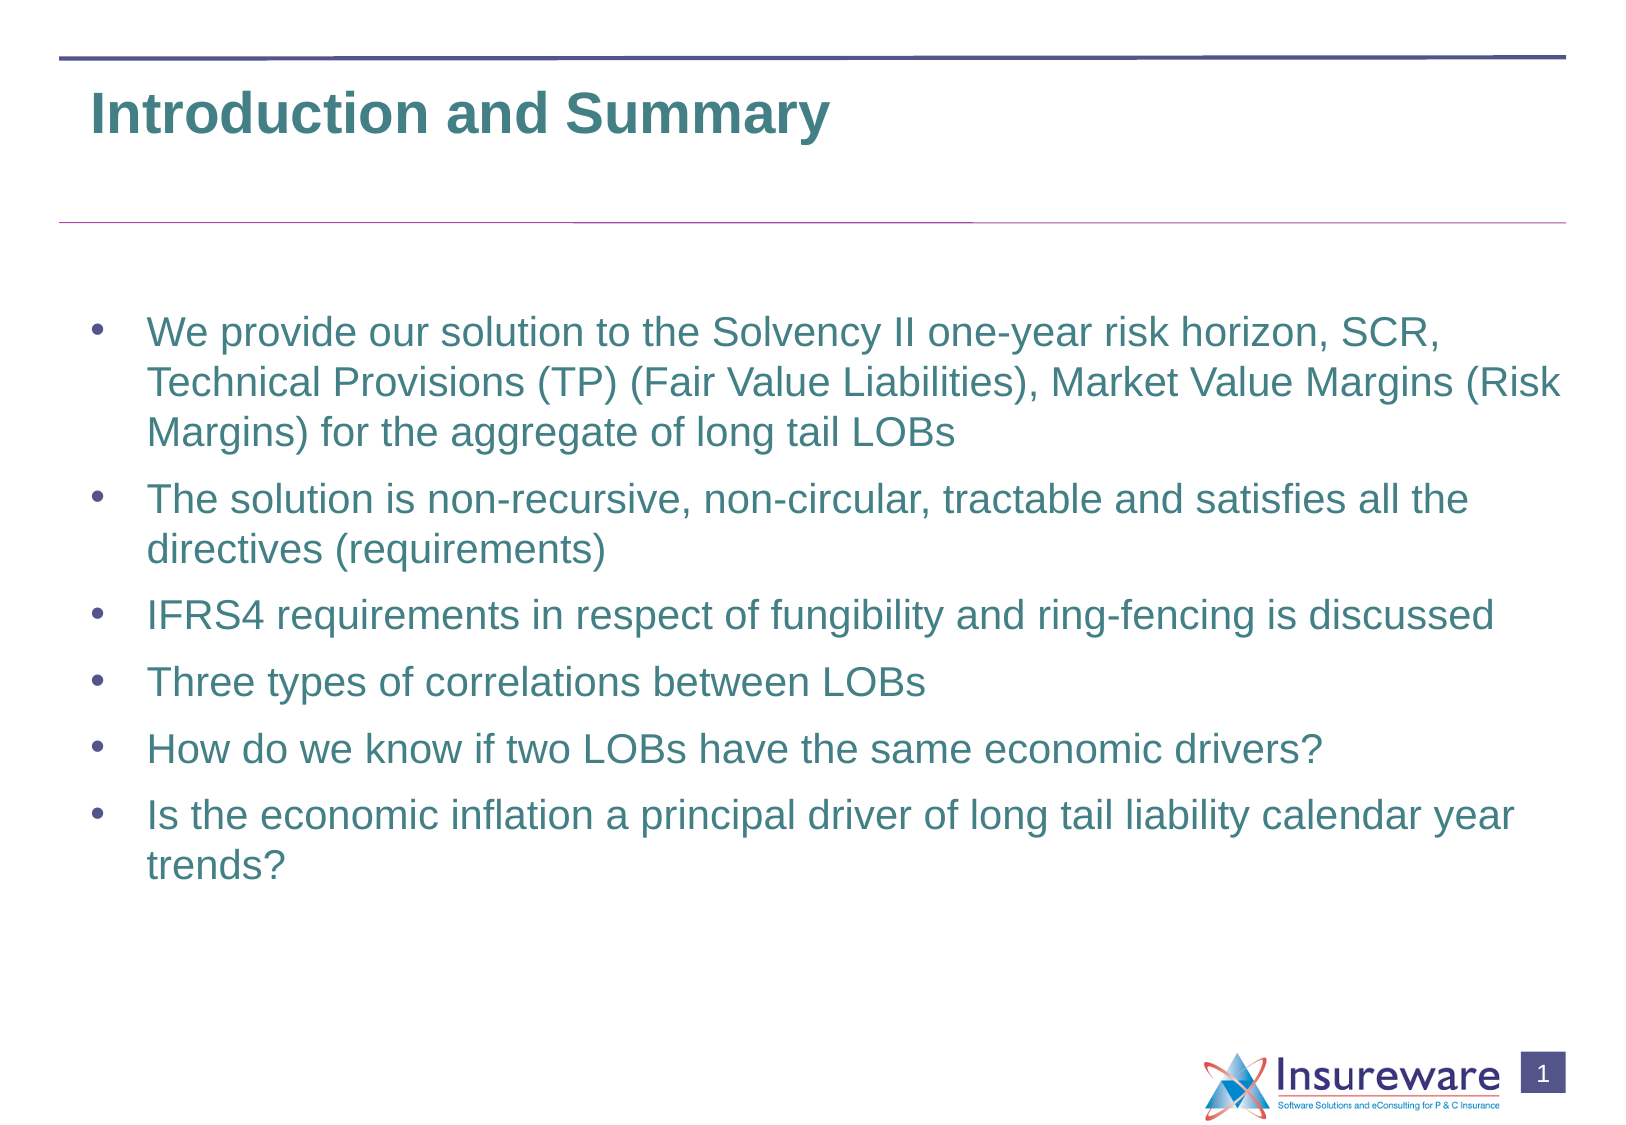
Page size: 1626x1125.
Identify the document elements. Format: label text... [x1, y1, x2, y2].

slide_number 0 [1520, 1051, 1566, 1093]
title Introduction and Summary [90, 79, 1568, 204]
picture [1202, 1052, 1500, 1122]
list We provide our solution to the Solvency II one-year risk horizon, SCR, Technical Provisions (TP) (Fair Value Liabilities), Market Value Margins (Risk Margins) for the aggregate of long tail LOBs The solution is non-recursive, non-circular, tractable and satisfies all the directives (requirements) IFRS4 requirements in respect of fungibility and ring-fencing is discussed Three types of correlations between LOBs How do we know if two LOBs have the same economic drivers? Is the economic inflation a principal driver of long tail liability calendar year trends? [90, 304, 1568, 1006]
